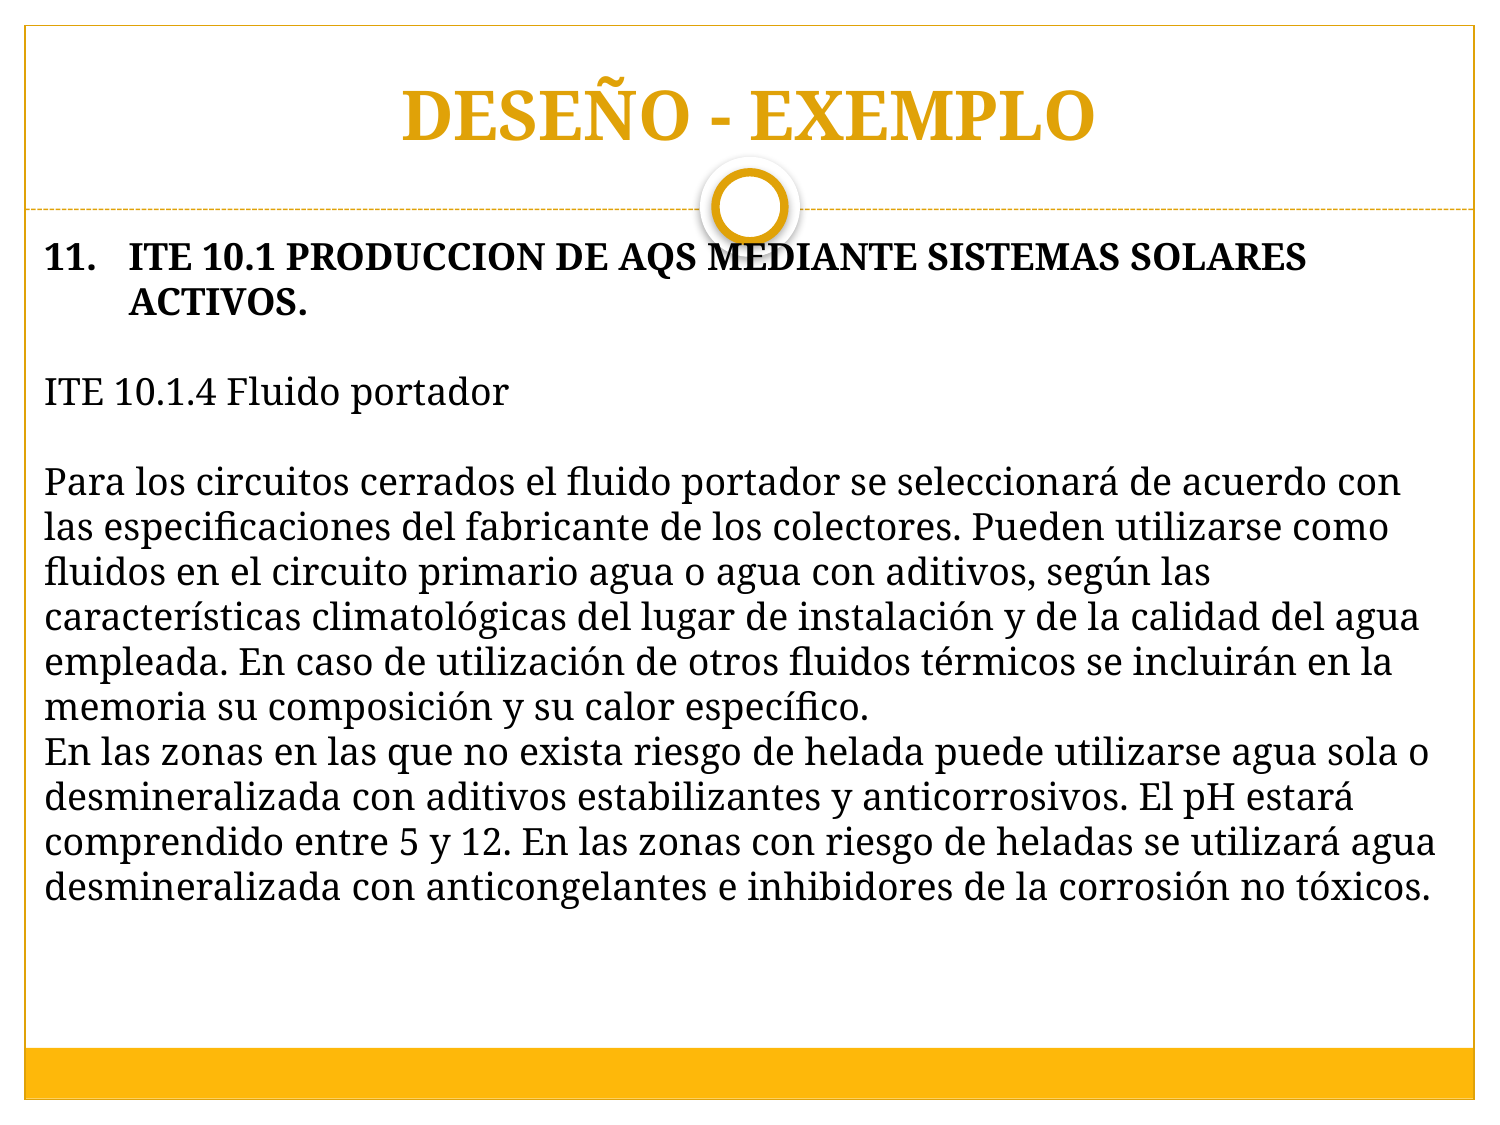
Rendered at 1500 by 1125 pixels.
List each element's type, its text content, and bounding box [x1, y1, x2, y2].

text_box ITE 10.1 PRODUCCION DE AQS MEDIANTE SISTEMAS SOLARES ACTIVOS. ITE 10.1.4 Fluido portador Para los circuitos cerrados el fluido portador se seleccionará de acuerdo con las especificaciones del fabricante de los colectores. Pueden utilizarse como fluidos en el circuito primario agua o agua con aditivos, según las características climatológicas del lugar de instalación y de la calidad del agua empleada. En caso de utilización de otros fluidos térmicos se incluirán en la memoria su composición y su calor específico. En las zonas en las que no exista riesgo de helada puede utilizarse agua sola o desmineralizada con aditivos estabilizantes y anticorrosivos. El pH estará comprendido entre 5 y 12. En las zonas con riesgo de heladas se utilizará agua desmineralizada con anticongelantes e inhibidores de la corrosión no tóxicos. [29, 225, 1471, 916]
title DESEÑO - EXEMPLO [49, 37, 1450, 162]
